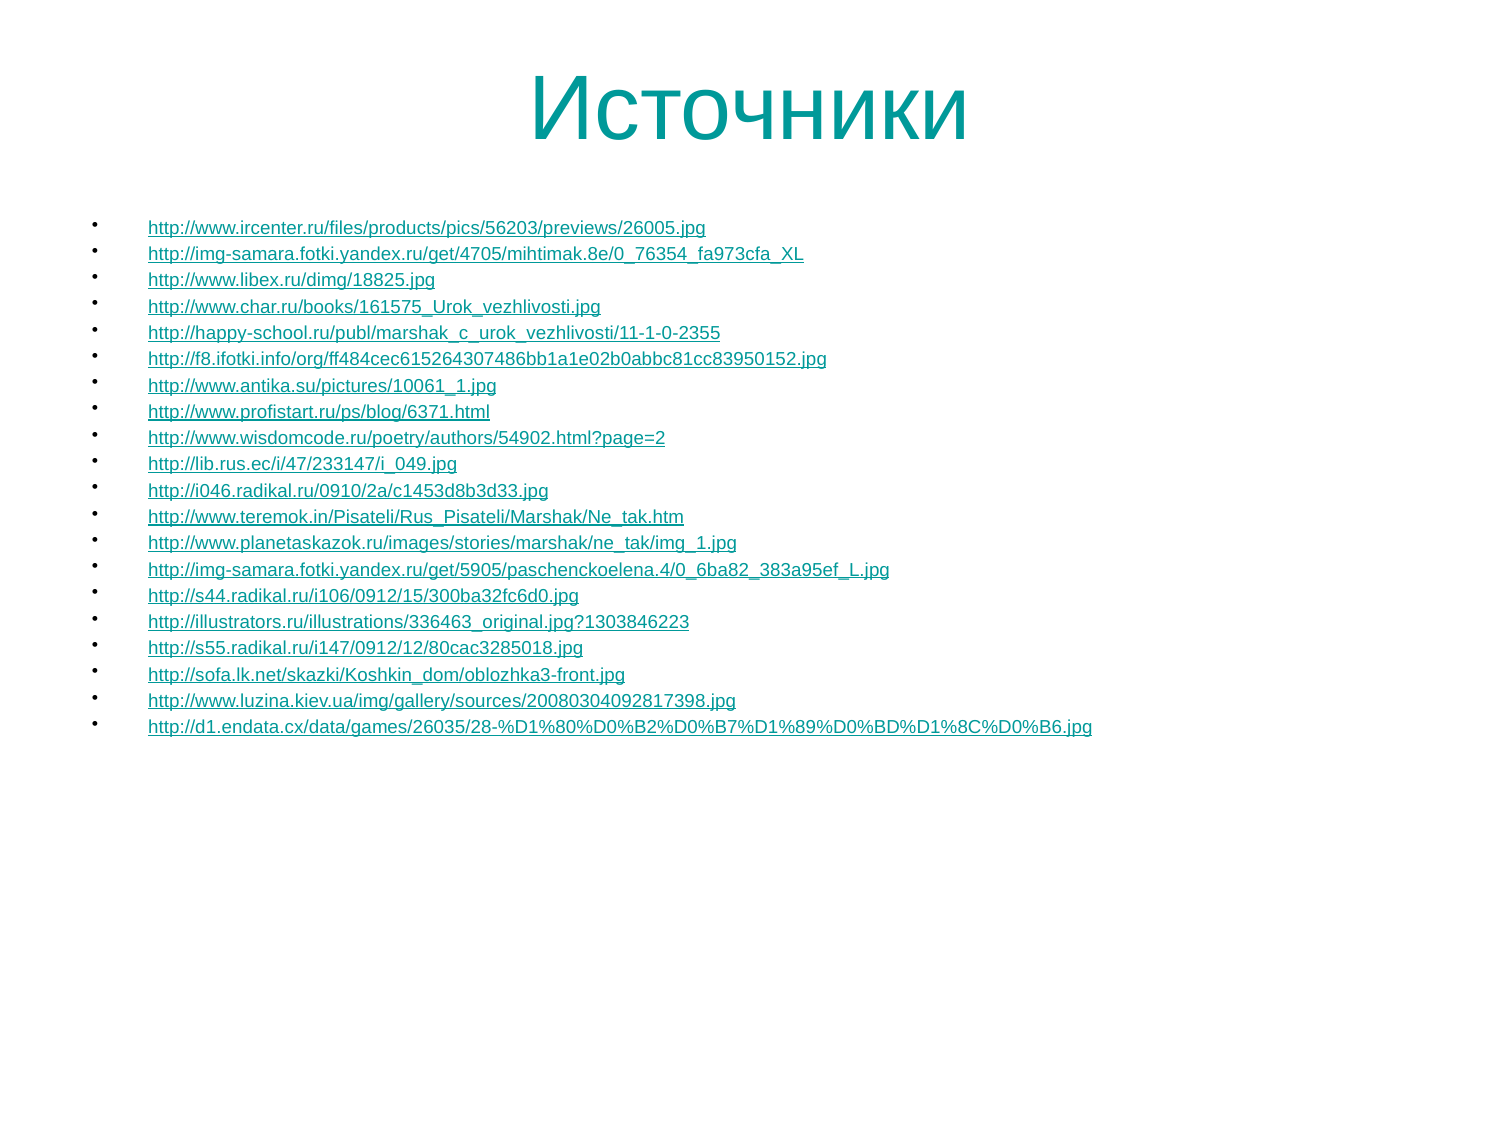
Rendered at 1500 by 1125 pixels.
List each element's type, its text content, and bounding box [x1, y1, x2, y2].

list http://www.ircenter.ru/files/products/pics/56203/previews/26005.jpg http://img-samara.fotki.yandex.ru/get/4705/mihtimak.8e/0_76354_fa973cfa_XL http://www.libex.ru/dimg/18825.jpg http://www.char.ru/books/161575_Urok_vezhlivosti.jpg http://happy-school.ru/publ/marshak_c_urok_vezhlivosti/11-1-0-2355 http://f8.ifotki.info/org/ff484cec615264307486bb1a1e02b0abbc81cc83950152.jpg http://www.antika.su/pictures/10061_1.jpg http://www.profistart.ru/ps/blog/6371.html http://www.wisdomcode.ru/poetry/authors/54902.html?page=2 http://lib.rus.ec/i/47/233147/i_049.jpg http://i046.radikal.ru/0910/2a/c1453d8b3d33.jpg http://www.teremok.in/Pisateli/Rus_Pisateli/Marshak/Ne_tak.htm http://www.planetaskazok.ru/images/stories/marshak/ne_tak/img_1.jpg http://img-samara.fotki.yandex.ru/get/5905/paschenckoelena.4/0_6ba82_383a95ef_L.jpg http://s44.radikal.ru/i106/0912/15/300ba32fc6d0.jpg http://illustrators.ru/illustrations/336463_original.jpg?1303846223 http://s55.radikal.ru/i147/0912/12/80cac3285018.jpg http://sofa.lk.net/skazki/Koshkin_dom/oblozhka3-front.jpg http://www.luzina.kiev.ua/img/gallery/sources/20080304092817398.jpg http://d1.endata.cx/data/games/26035/28-%D1%80%D0%B2%D0%B7%D1%89%D0%BD%D1%8C%D0%B6.jpg [76, 207, 1428, 951]
title Источники [74, 44, 1426, 162]
